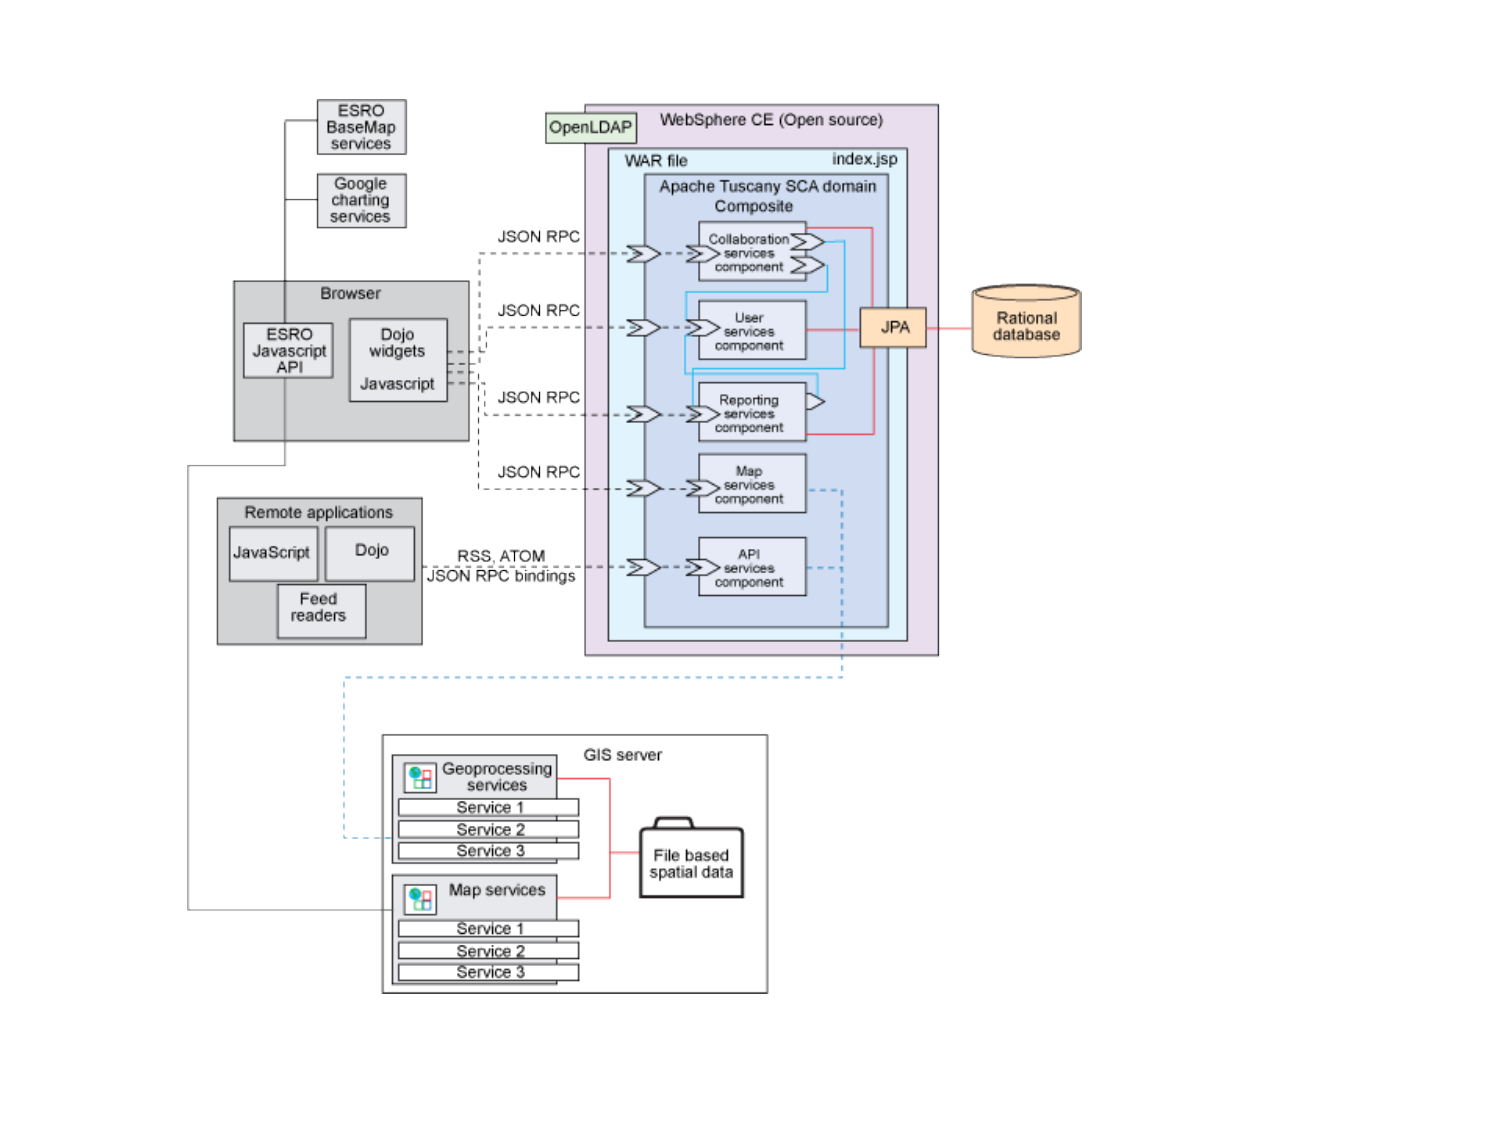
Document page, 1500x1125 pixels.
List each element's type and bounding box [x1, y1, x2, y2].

picture [187, 99, 1082, 994]
